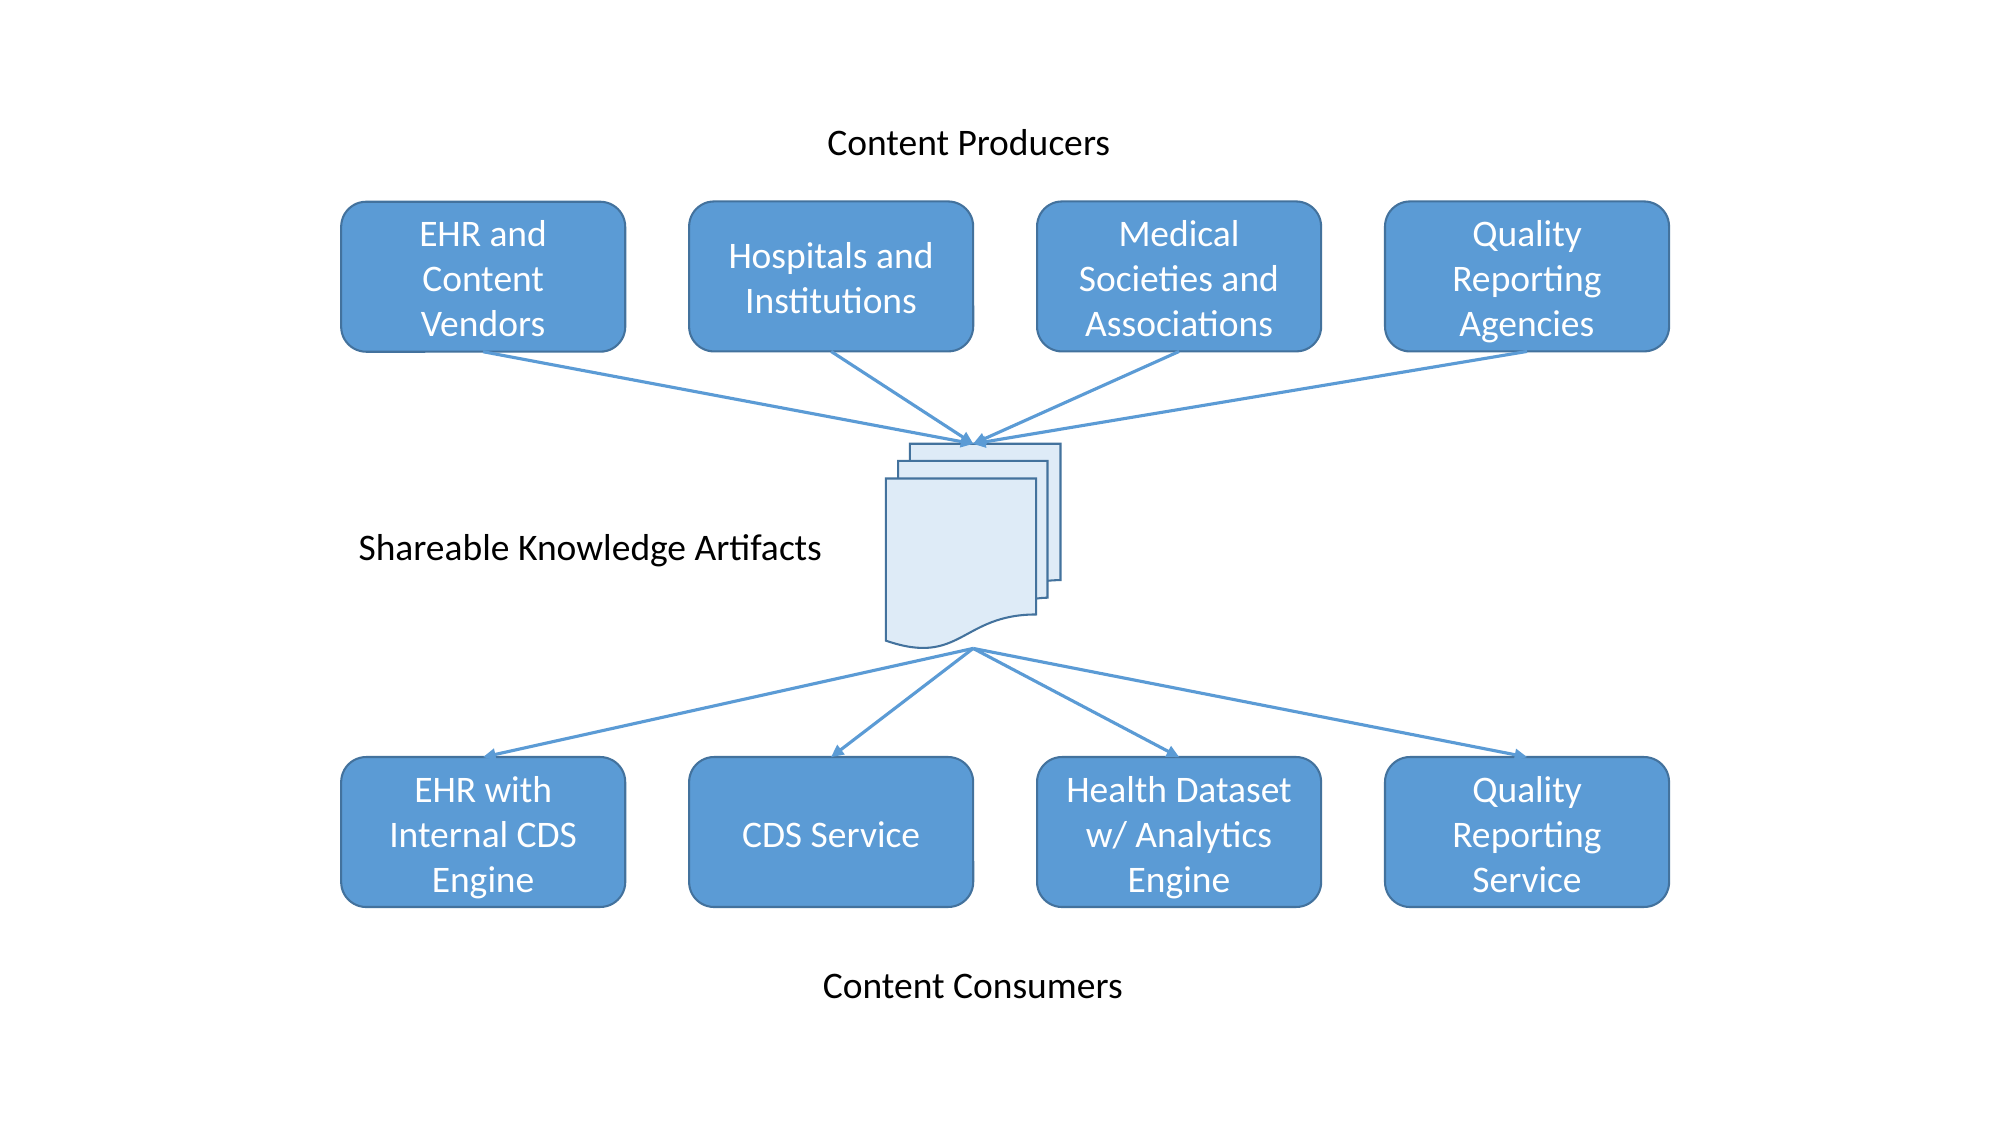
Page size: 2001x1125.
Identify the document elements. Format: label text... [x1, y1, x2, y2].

text_box Hospitals and Institutions [688, 200, 975, 351]
text_box Quality Reporting Service [1383, 755, 1671, 909]
text_box Content Consumers [808, 953, 1139, 1014]
text_box Shareable Knowledge Artifacts [343, 515, 838, 576]
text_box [483, 351, 831, 444]
text_box Medical Societies and Associations [1036, 200, 1323, 351]
text_box Content Producers [812, 110, 1134, 171]
text_box Quality Reporting Agencies [1383, 200, 1671, 353]
text_box EHR and Content Vendors [340, 200, 627, 353]
text_box CDS Service [688, 758, 975, 909]
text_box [483, 640, 831, 758]
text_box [831, 351, 985, 444]
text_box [960, 640, 1527, 758]
text_box EHR with Internal CDS Engine [340, 755, 627, 909]
text_box [884, 444, 1062, 640]
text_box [831, 640, 960, 758]
text_box Health Dataset w/ Analytics Engine [1036, 758, 1323, 909]
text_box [985, 351, 1528, 444]
